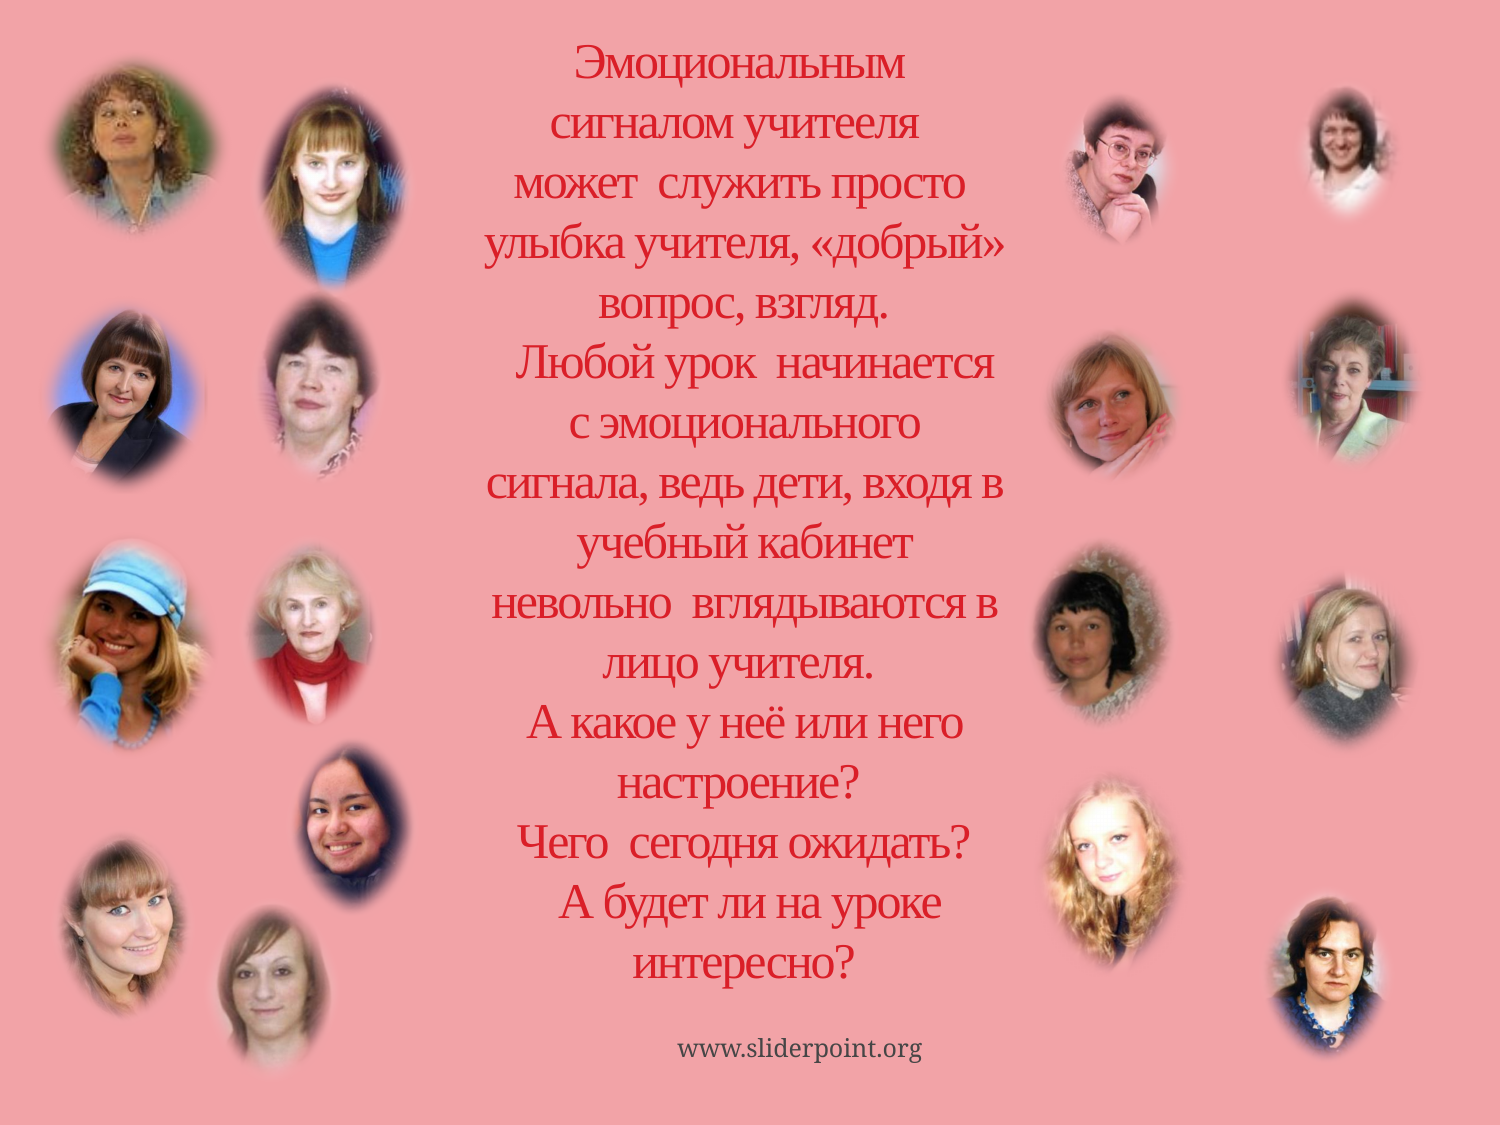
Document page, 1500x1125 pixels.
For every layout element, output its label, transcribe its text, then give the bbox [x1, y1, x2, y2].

picture [1267, 564, 1424, 760]
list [37, 49, 233, 245]
picture [1033, 318, 1192, 491]
picture [1056, 83, 1182, 254]
picture [201, 529, 422, 1088]
picture [1279, 283, 1428, 478]
picture [48, 822, 198, 1030]
picture [37, 294, 213, 499]
picture [1290, 72, 1405, 234]
picture [1021, 529, 1182, 738]
picture [247, 72, 419, 491]
picture [1255, 880, 1398, 1070]
footer www.sliderpoint.org [355, 1017, 938, 1081]
picture [37, 529, 221, 762]
title Эмоциональным сигналом учитееля может служить просто улыбка учителя, «добрый» вопрос, взгляд. Любой урок начинается с эмоционального сигнала, ведь дети, входя в учебный кабинет невольно вглядываются в лицо учителя. А какое у неё или него настроение? Чего сегодня ожидать? А будет ли на уроке интересно? [468, 24, 1020, 997]
picture [1033, 763, 1190, 980]
